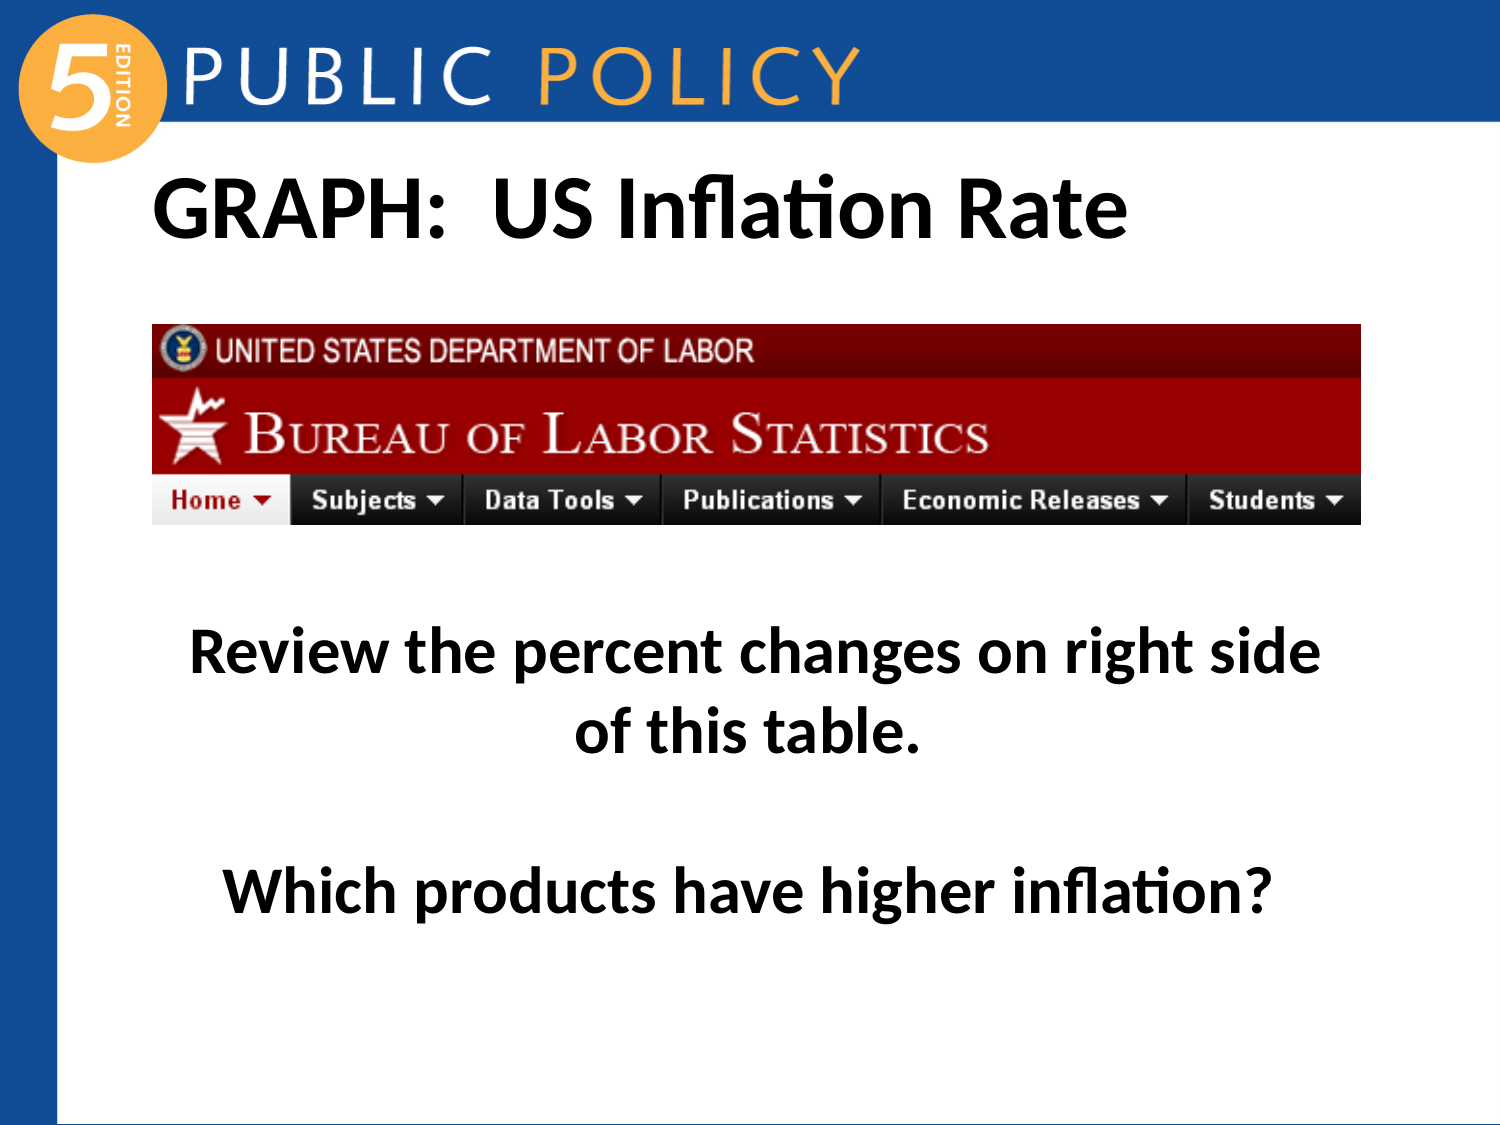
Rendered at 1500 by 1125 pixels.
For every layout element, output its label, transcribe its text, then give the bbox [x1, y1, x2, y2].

text_box Review the percent changes on right side of this table. Which products have higher inflation? [162, 599, 1350, 935]
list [152, 324, 1361, 525]
picture [0, 0, 1500, 1125]
title GRAPH: US Inflation Rate [137, 99, 1432, 318]
